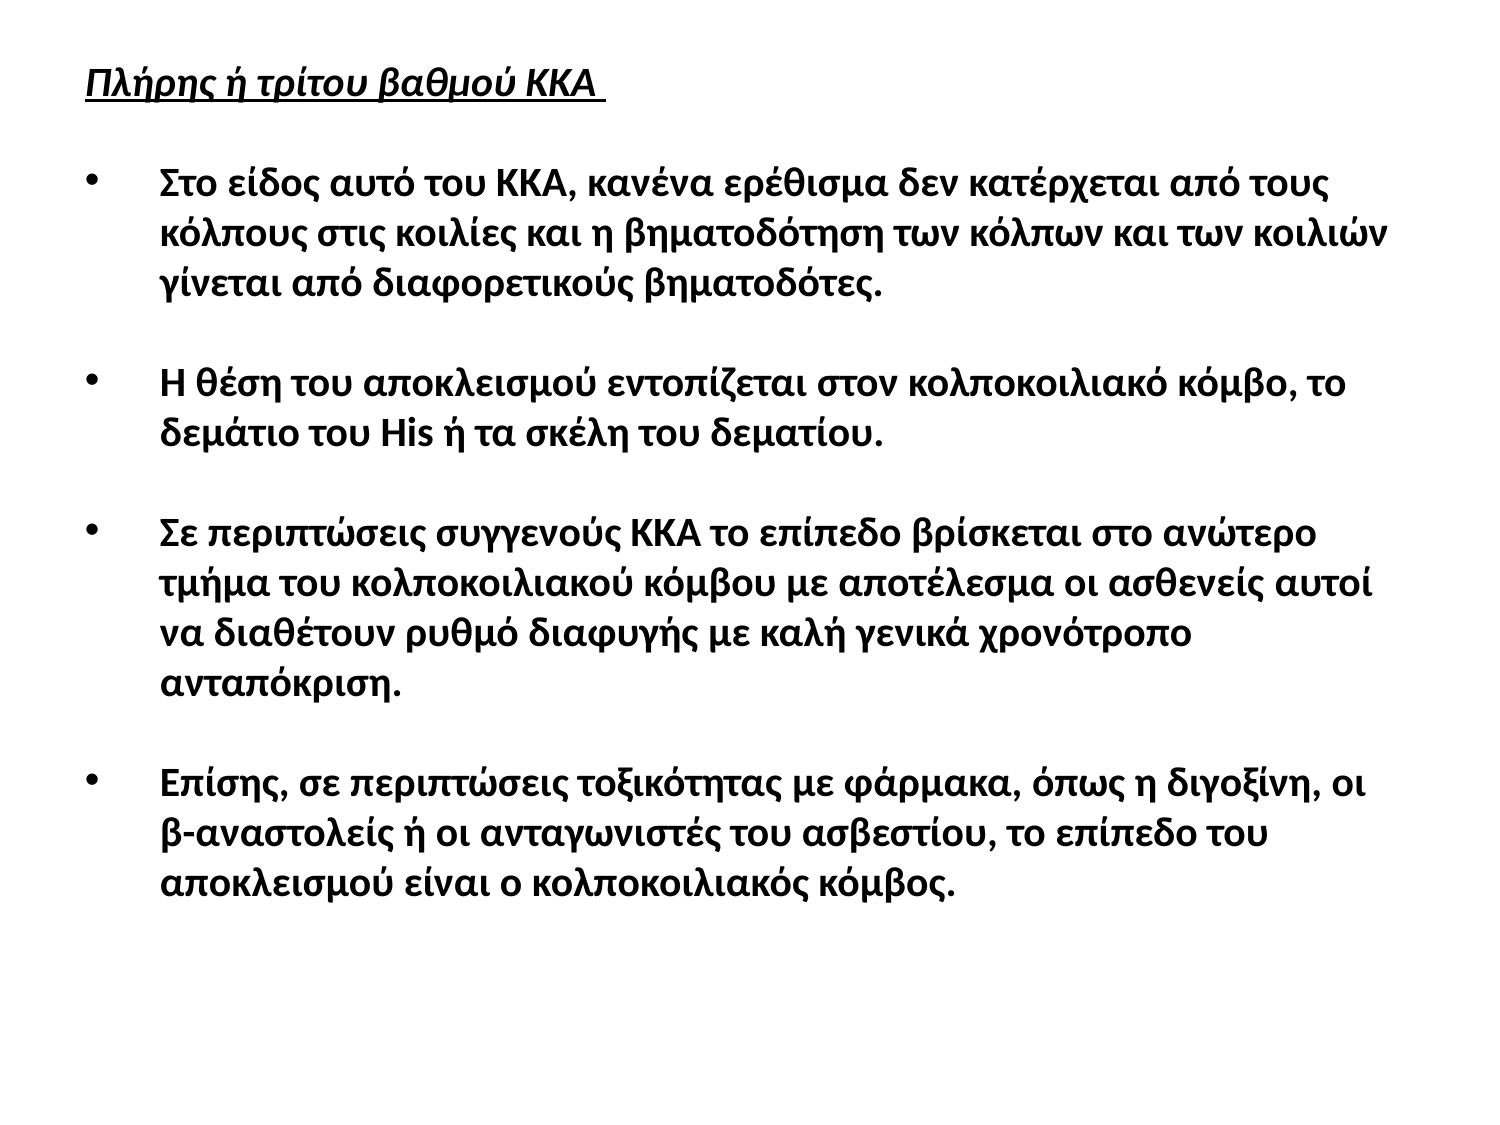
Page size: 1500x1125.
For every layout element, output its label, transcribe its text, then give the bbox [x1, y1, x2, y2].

text_box Πλήρης ή τρίτου βαθμού ΚΚΑ Στο είδος αυτό του ΚΚΑ, κανένα ερέθισμα δεν κατέρχεται από τους κόλπους στις κοιλίες και η βηματοδότηση των κόλπων και των κοιλιών γίνεται από διαφορετικούς βηματοδότες. Η θέση του αποκλεισμού εντοπίζεται στον κολποκοιλιακό κόμβο, το δεμάτιο του His ή τα σκέλη του δεματίου. Σε περιπτώσεις συγγενούς ΚΚΑ το επίπεδο βρίσκεται στο ανώτερο τμήμα του κολποκοιλιακού κόμβου με αποτέλεσμα οι ασθενείς αυτοί να διαθέτουν ρυθμό διαφυγής με καλή γενικά χρονότροπο ανταπόκριση. Επίσης, σε περιπτώσεις τοξικότητας με φάρμακα, όπως η διγοξίνη, οι β-αναστολείς ή οι ανταγωνιστές του ασβεστίου, το επίπεδο του αποκλεισμού είναι ο κολποκοιλιακός κόμβος. [70, 46, 1407, 912]
